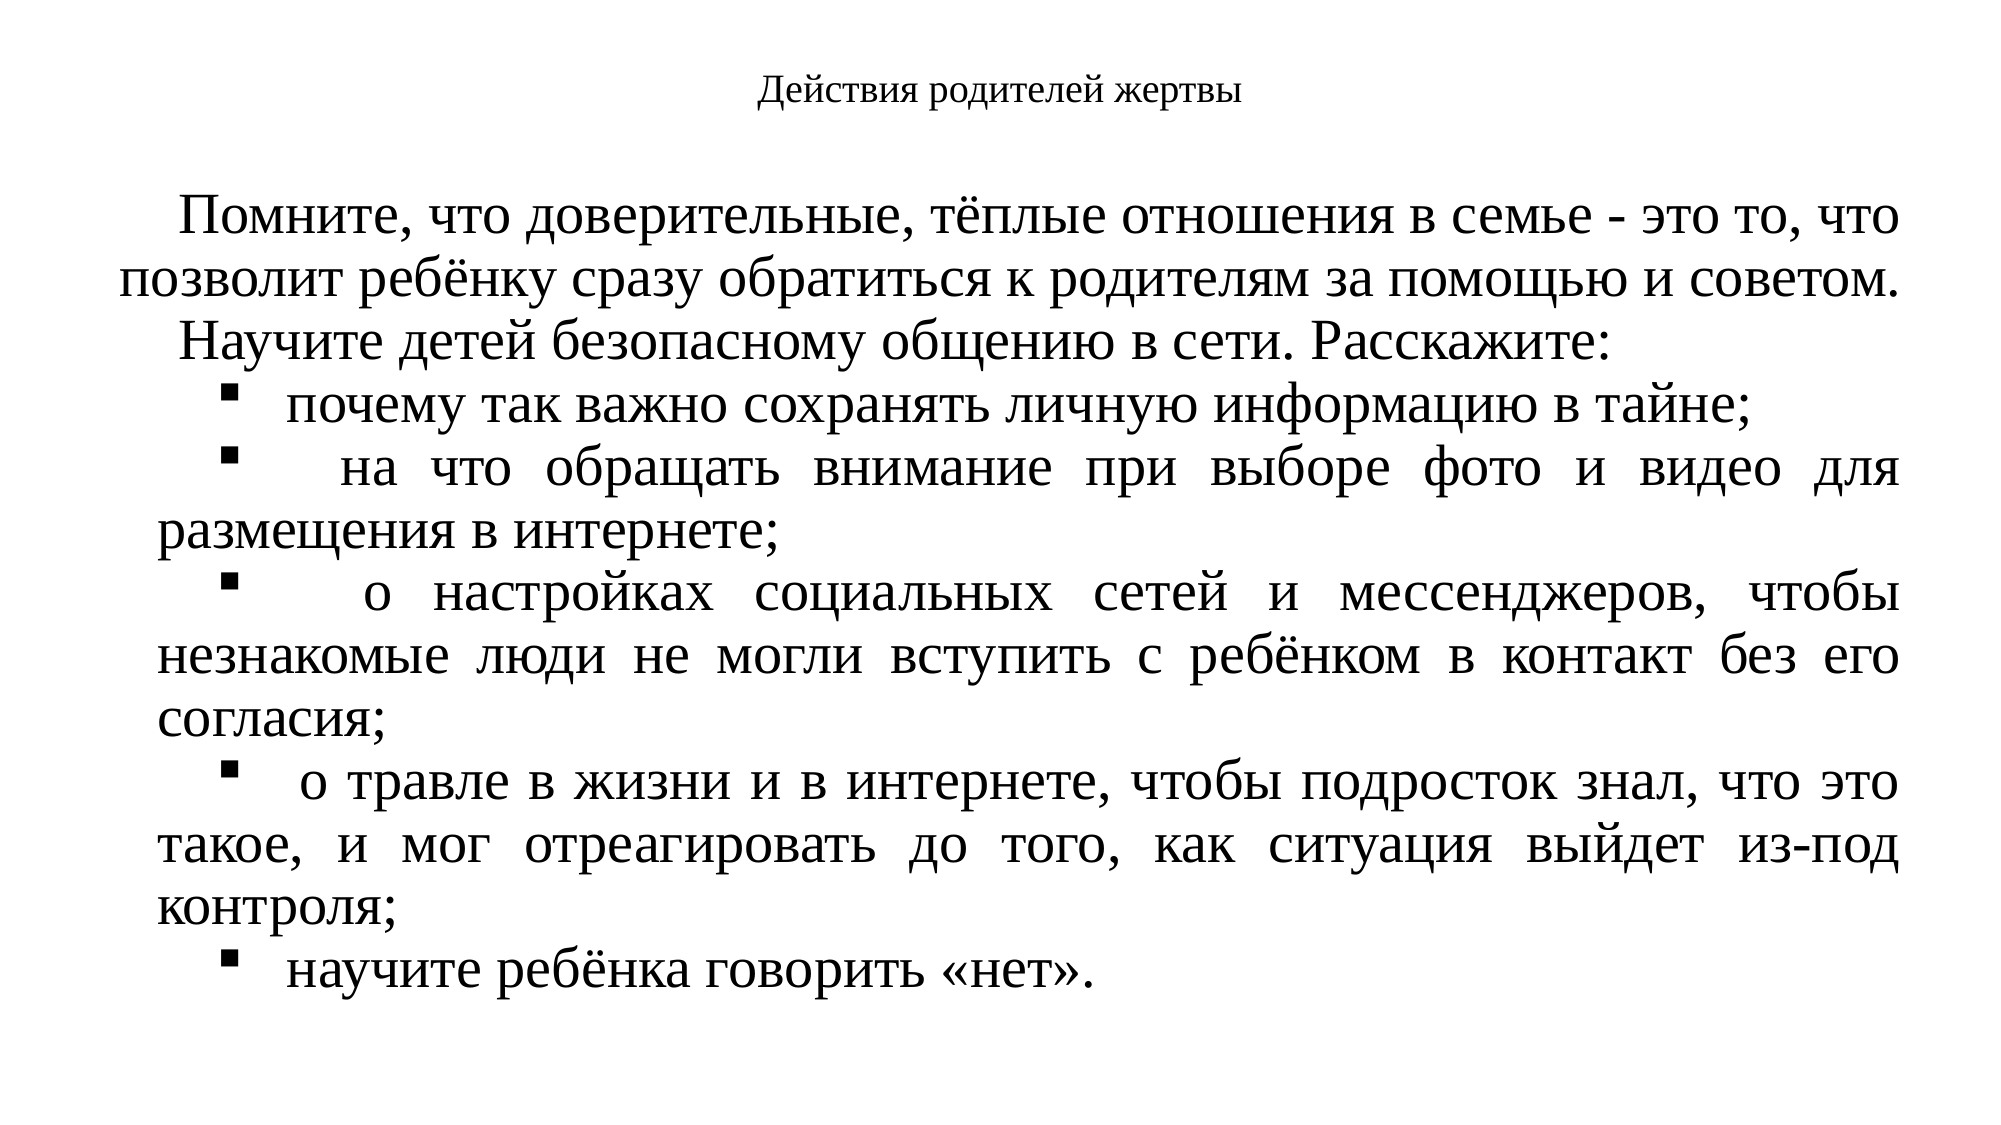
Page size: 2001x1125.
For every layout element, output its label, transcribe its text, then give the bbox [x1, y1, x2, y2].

title Действия родителей жертвы [137, 59, 1863, 119]
list Помните, что доверительные, тёплые отношения в семье - это то, что позволит ребёнку сразу обратиться к родителям за помощью и советом. Научите детей безопасному общению в сети. Расскажите: почему так важно сохранять личную информацию в тайне; на что обращать внимание при выборе фото и видео для размещения в интернете; о настройках социальных сетей и мессенджеров, чтобы незнакомые люди не могли вступить с ребёнком в контакт без его согласия; о травле в жизни и в интернете, чтобы подросток знал, что это такое, и мог отреагировать до того, как ситуация выйдет из-под контроля; научите ребёнка говорить «нет». [104, 176, 1917, 1096]
